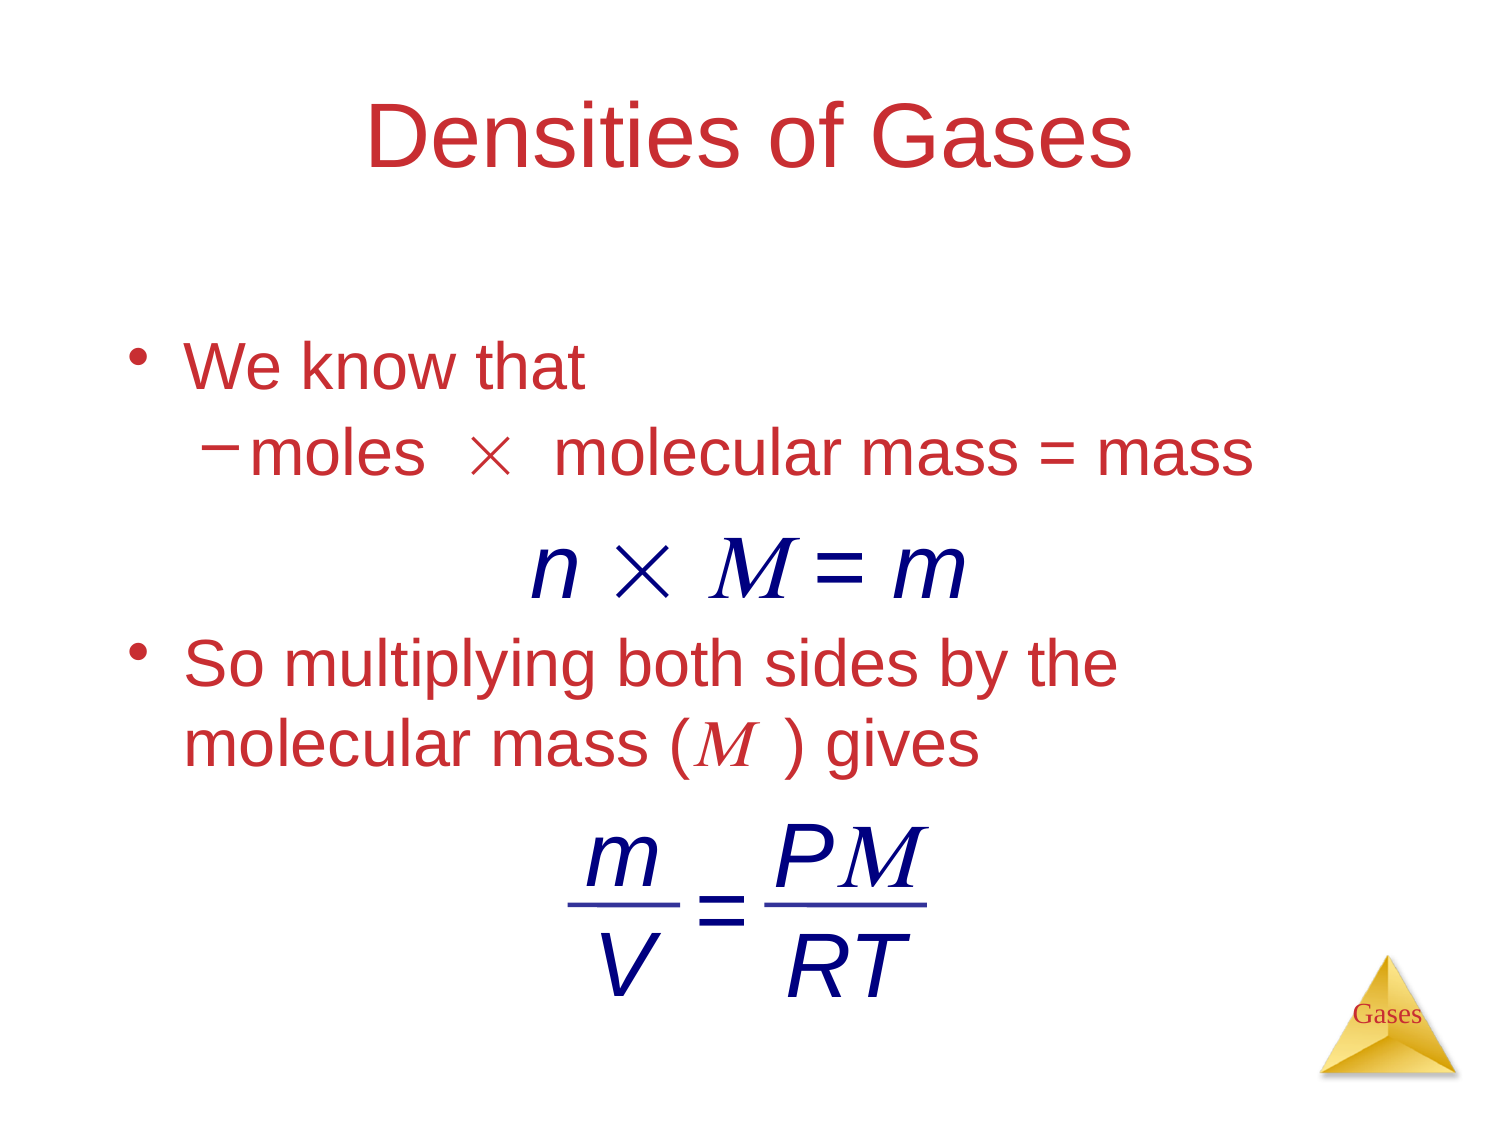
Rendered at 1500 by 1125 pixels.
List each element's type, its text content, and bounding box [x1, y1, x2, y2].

picture [1275, 899, 1500, 1125]
text_box So multiplying both sides by the molecular mass ( ) gives [112, 612, 1388, 800]
list We know that moles  molecular mass = mass [112, 324, 1388, 513]
title Densities of Gases [112, 37, 1388, 226]
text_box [567, 787, 933, 1024]
text_box n   = m [515, 499, 985, 625]
